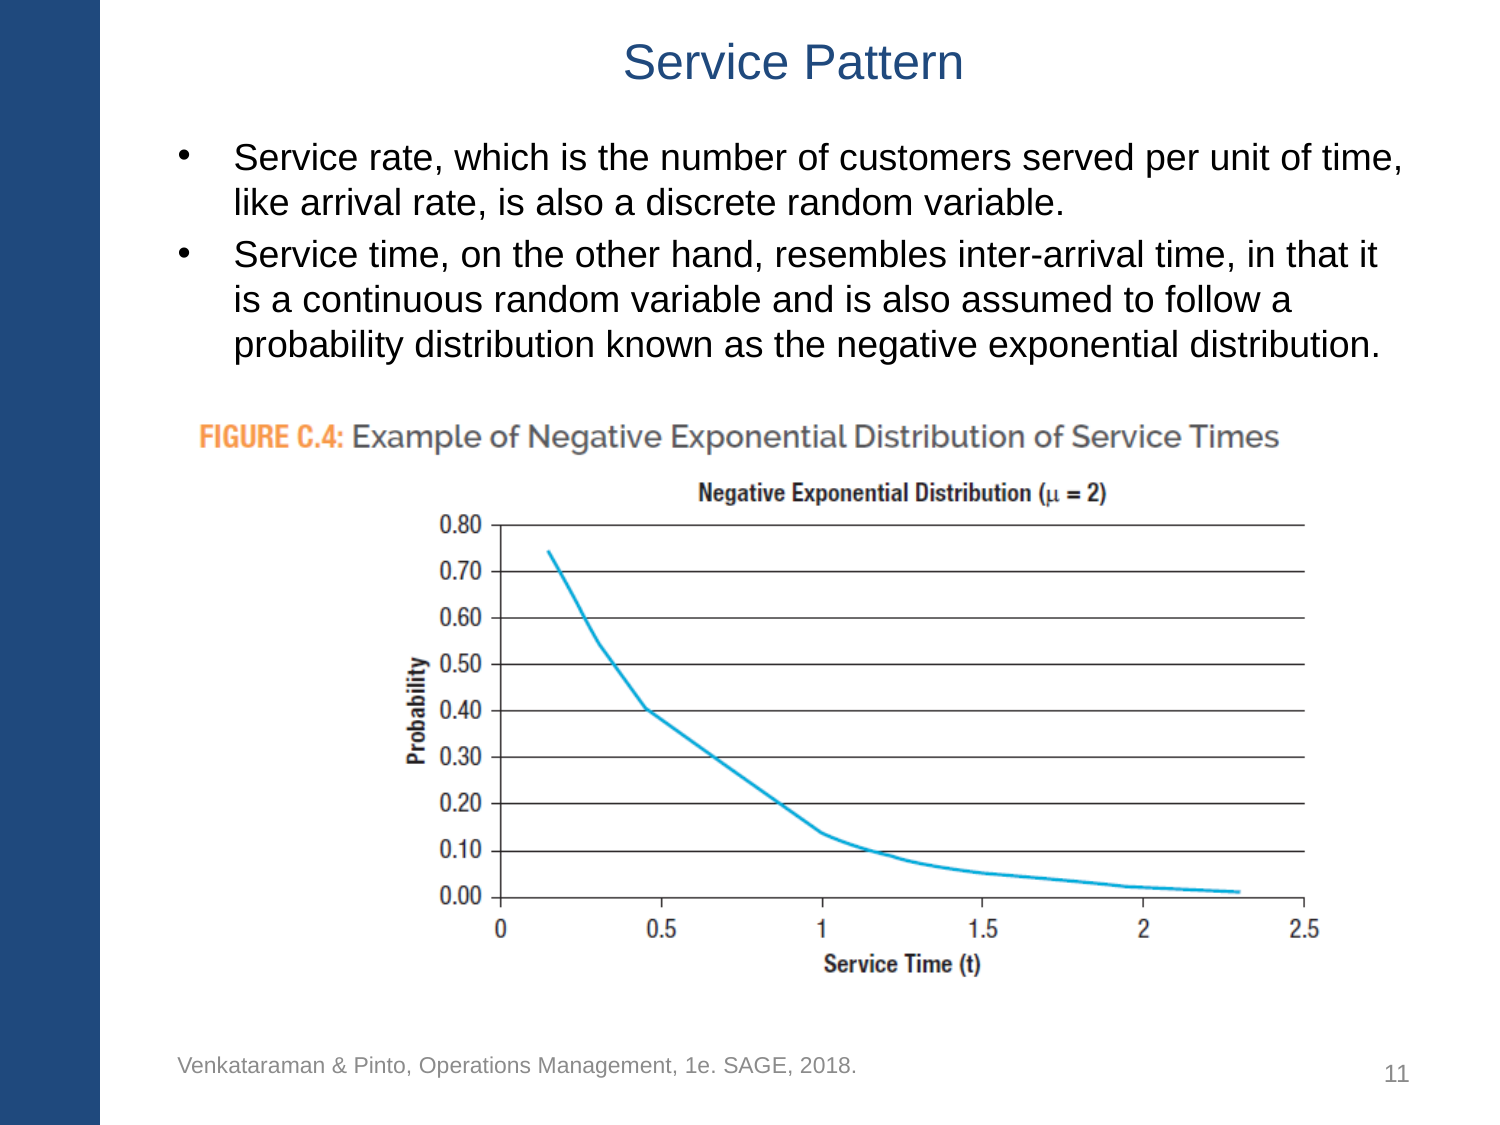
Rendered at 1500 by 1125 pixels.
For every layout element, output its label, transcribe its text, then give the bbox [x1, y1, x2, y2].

footer Venkataraman & Pinto, Operations Management, 1e. SAGE, 2018. [162, 1042, 1313, 1103]
slide_number 11 [1350, 1042, 1425, 1103]
list Service rate, which is the number of customers served per unit of time, like arrival rate, is also a discrete random variable. Service time, on the other hand, resembles inter-arrival time, in that it is a continuous random variable and is also assumed to follow a probability distribution known as the negative exponential distribution. [162, 125, 1425, 400]
picture [187, 387, 1437, 1023]
title Service Pattern [162, 6, 1425, 113]
